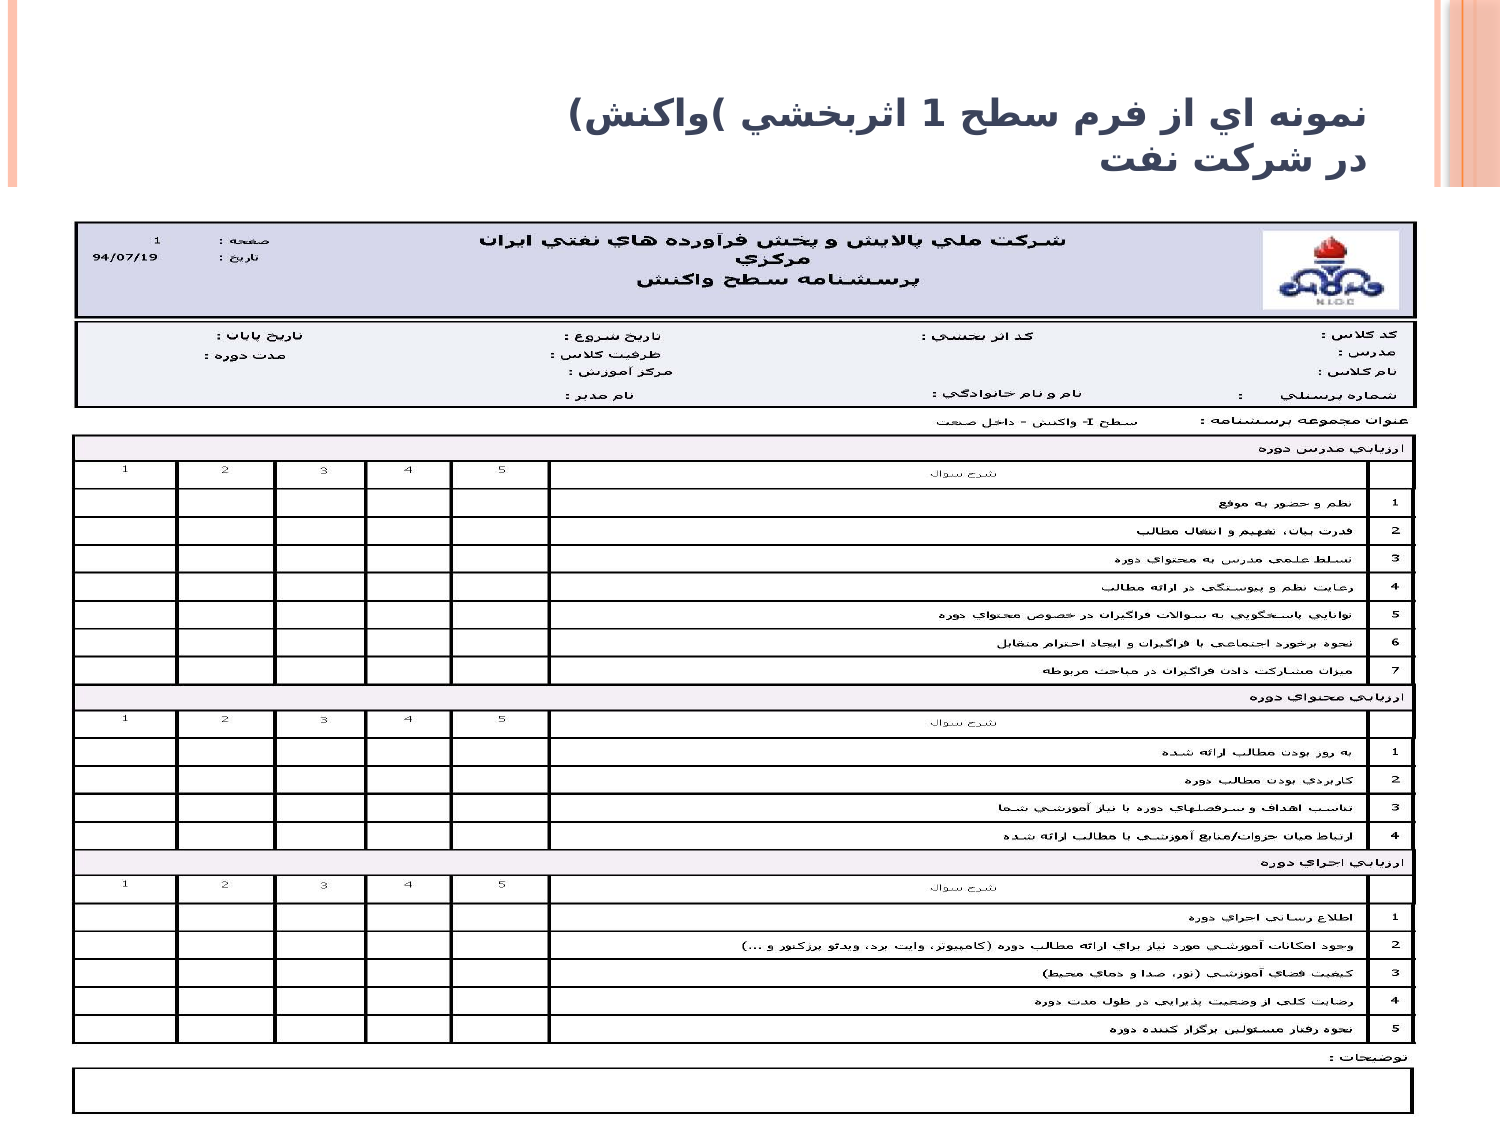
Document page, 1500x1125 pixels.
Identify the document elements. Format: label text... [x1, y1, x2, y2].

picture [0, 186, 1500, 1125]
text_box نمونه اي از فرم سطح 1 اثربخشي )واکنش) در شرکت نفت [537, 81, 1383, 184]
